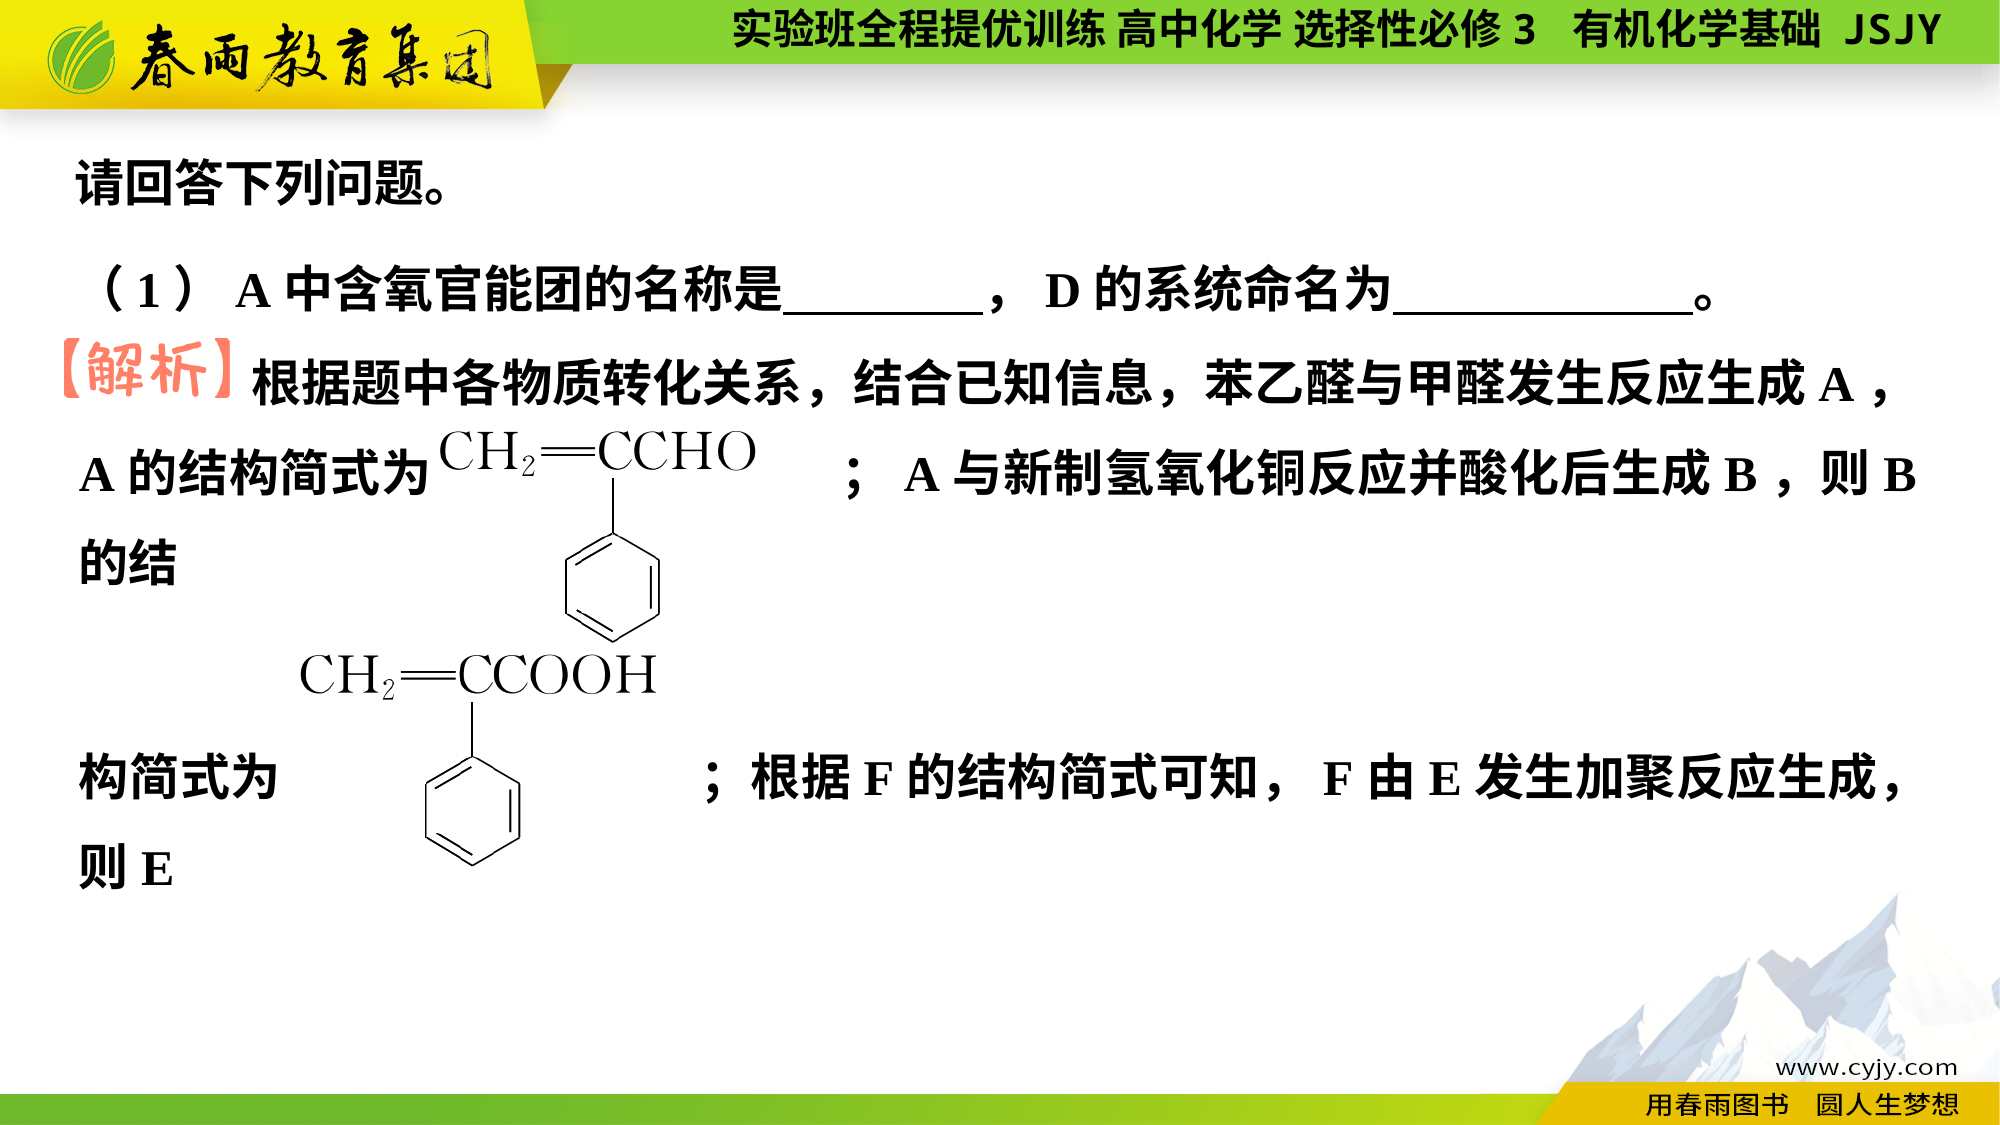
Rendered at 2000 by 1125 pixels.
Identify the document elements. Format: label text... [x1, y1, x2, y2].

text_box 根据题中各物质转化关系，结合已知信息，苯乙醛与甲醛发生反应生成A，A的结构简式为 ；A与新制氢氧化铜反应并酸化后生成B，则B的结 构简式为 ；根据F的结构简式可知，F由E发生加聚反应生成，则E [64, 314, 1944, 903]
list 请回答下列问题。 （1）A中含氧官能团的名称是 ，D的系统命名为 。 [59, 113, 1944, 316]
picture [0, 0, 2000, 1125]
